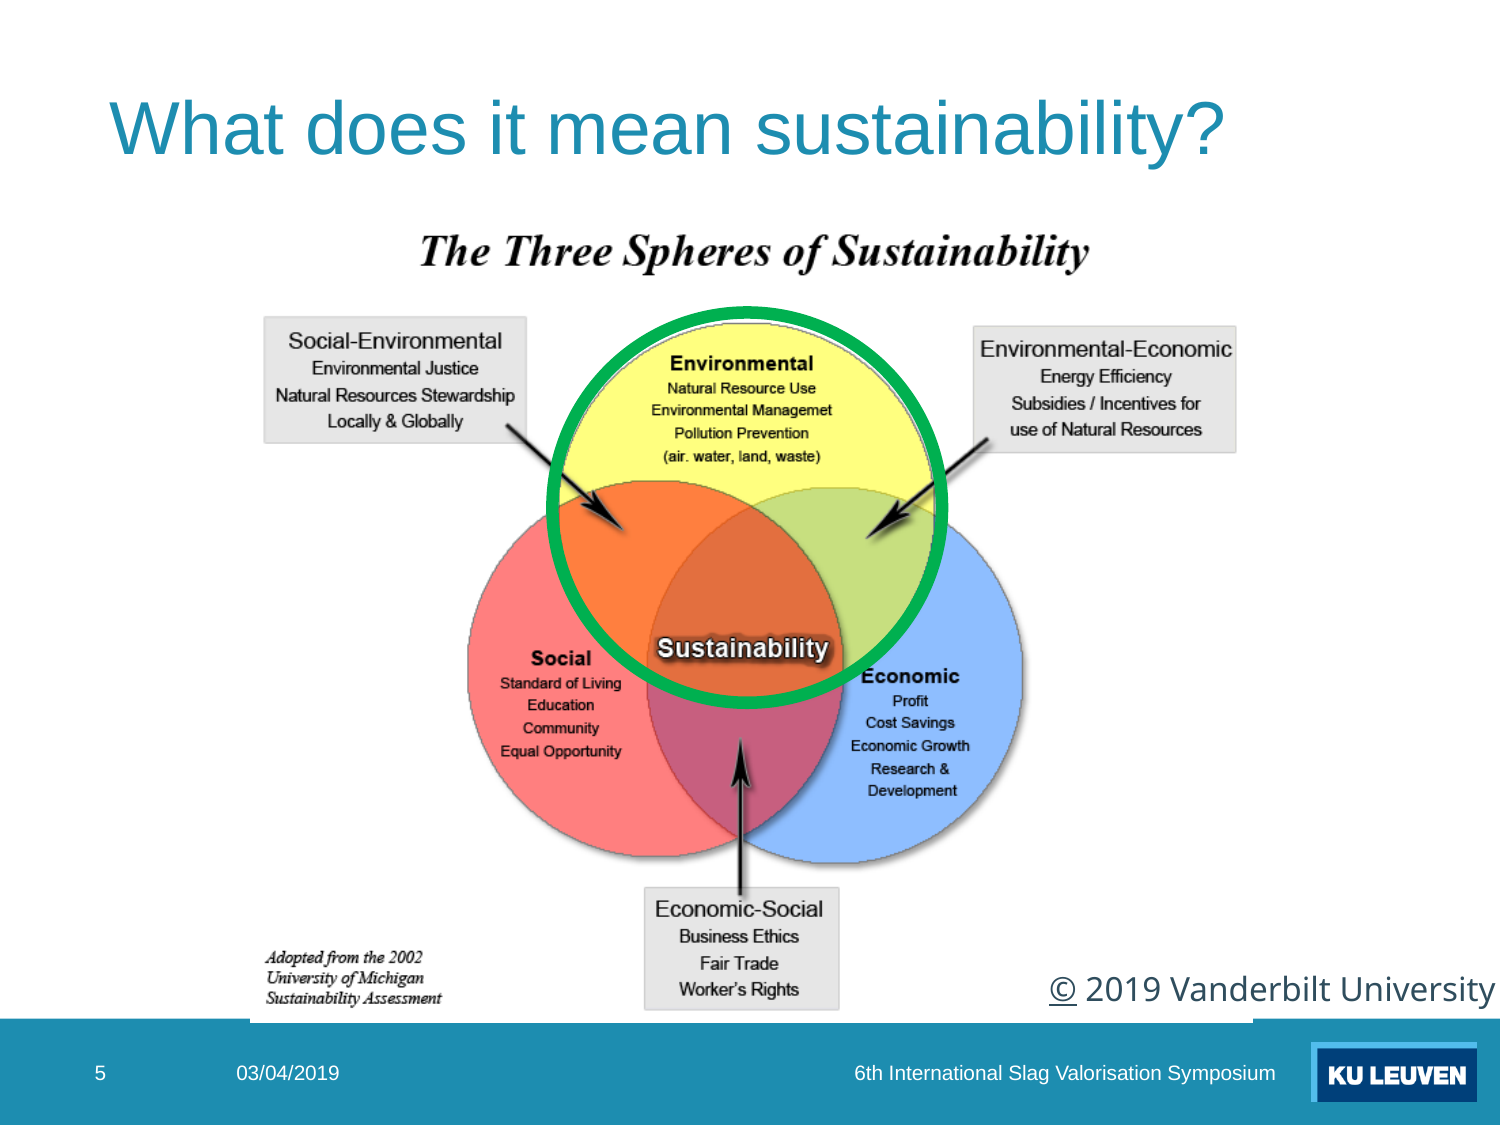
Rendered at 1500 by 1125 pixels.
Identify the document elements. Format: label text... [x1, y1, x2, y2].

slide_number 5 [94, 1018, 201, 1125]
picture [1312, 1042, 1477, 1102]
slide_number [236, 1018, 355, 1125]
footer 6th International Slag Valorisation Symposium [705, 1021, 1312, 1125]
text_box © 2019 Vanderbilt University [1253, 960, 1500, 1021]
title What does it mean sustainability? [94, 35, 1406, 225]
picture [250, 217, 1253, 1023]
